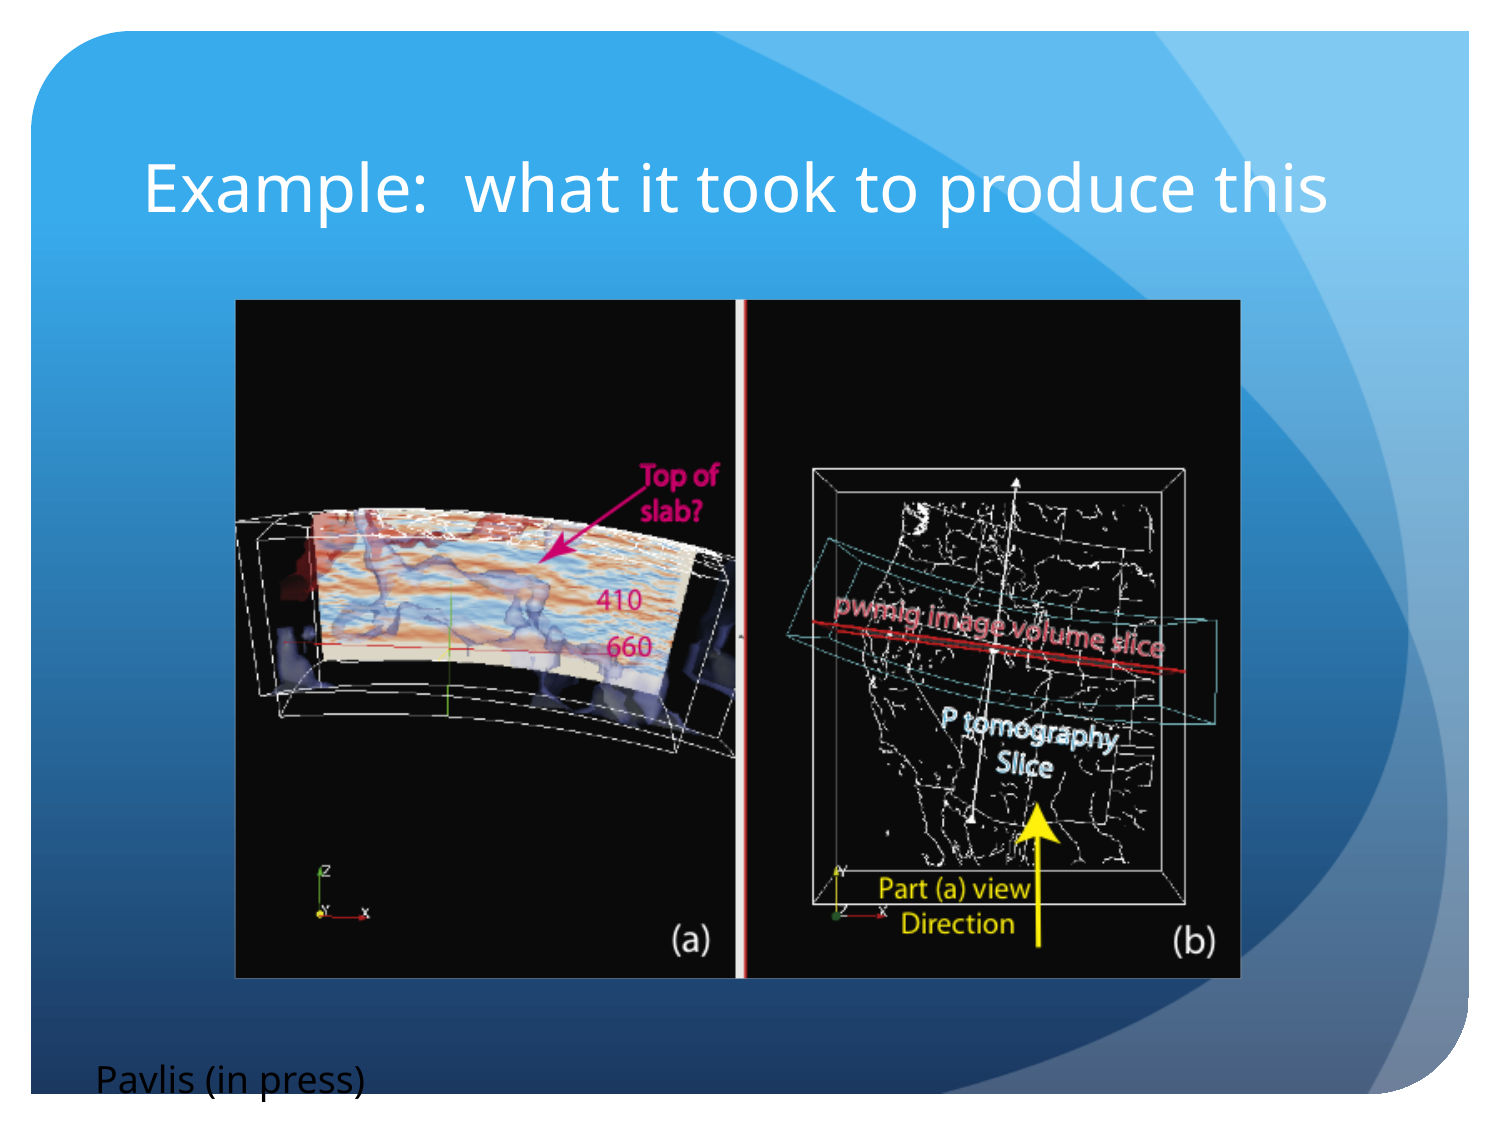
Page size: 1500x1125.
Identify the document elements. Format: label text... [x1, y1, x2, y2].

picture [24, 30, 1473, 127]
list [0, 127, 1500, 1125]
title Example: what it took to produce this [127, 62, 1372, 127]
